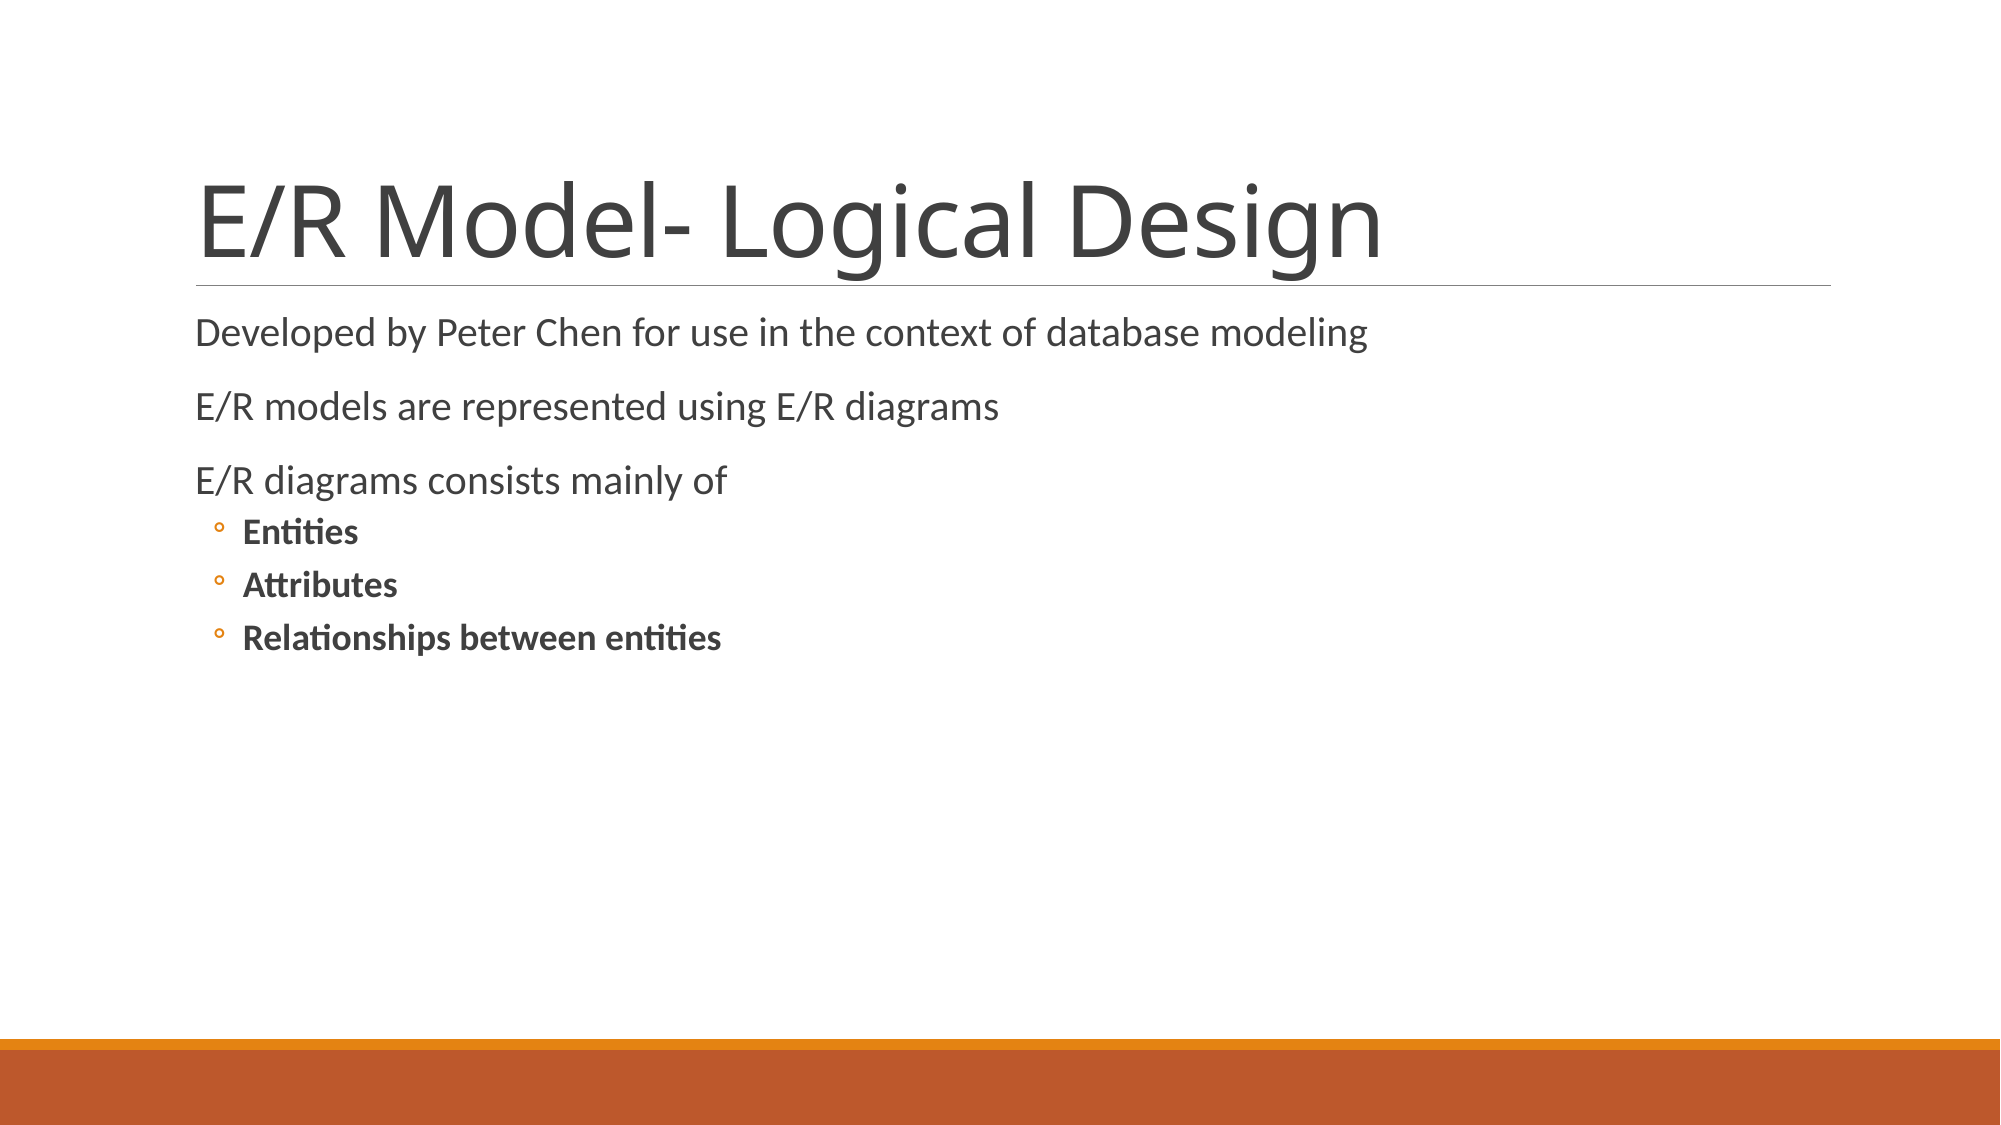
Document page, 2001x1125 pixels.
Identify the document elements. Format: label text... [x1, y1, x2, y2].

list Developed by Peter Chen for use in the context of database modeling E/R models are represented using E/R diagrams E/R diagrams consists mainly of Entities Attributes Relationships between entities [180, 302, 1830, 963]
title E/R Model- Logical Design [180, 47, 1830, 285]
